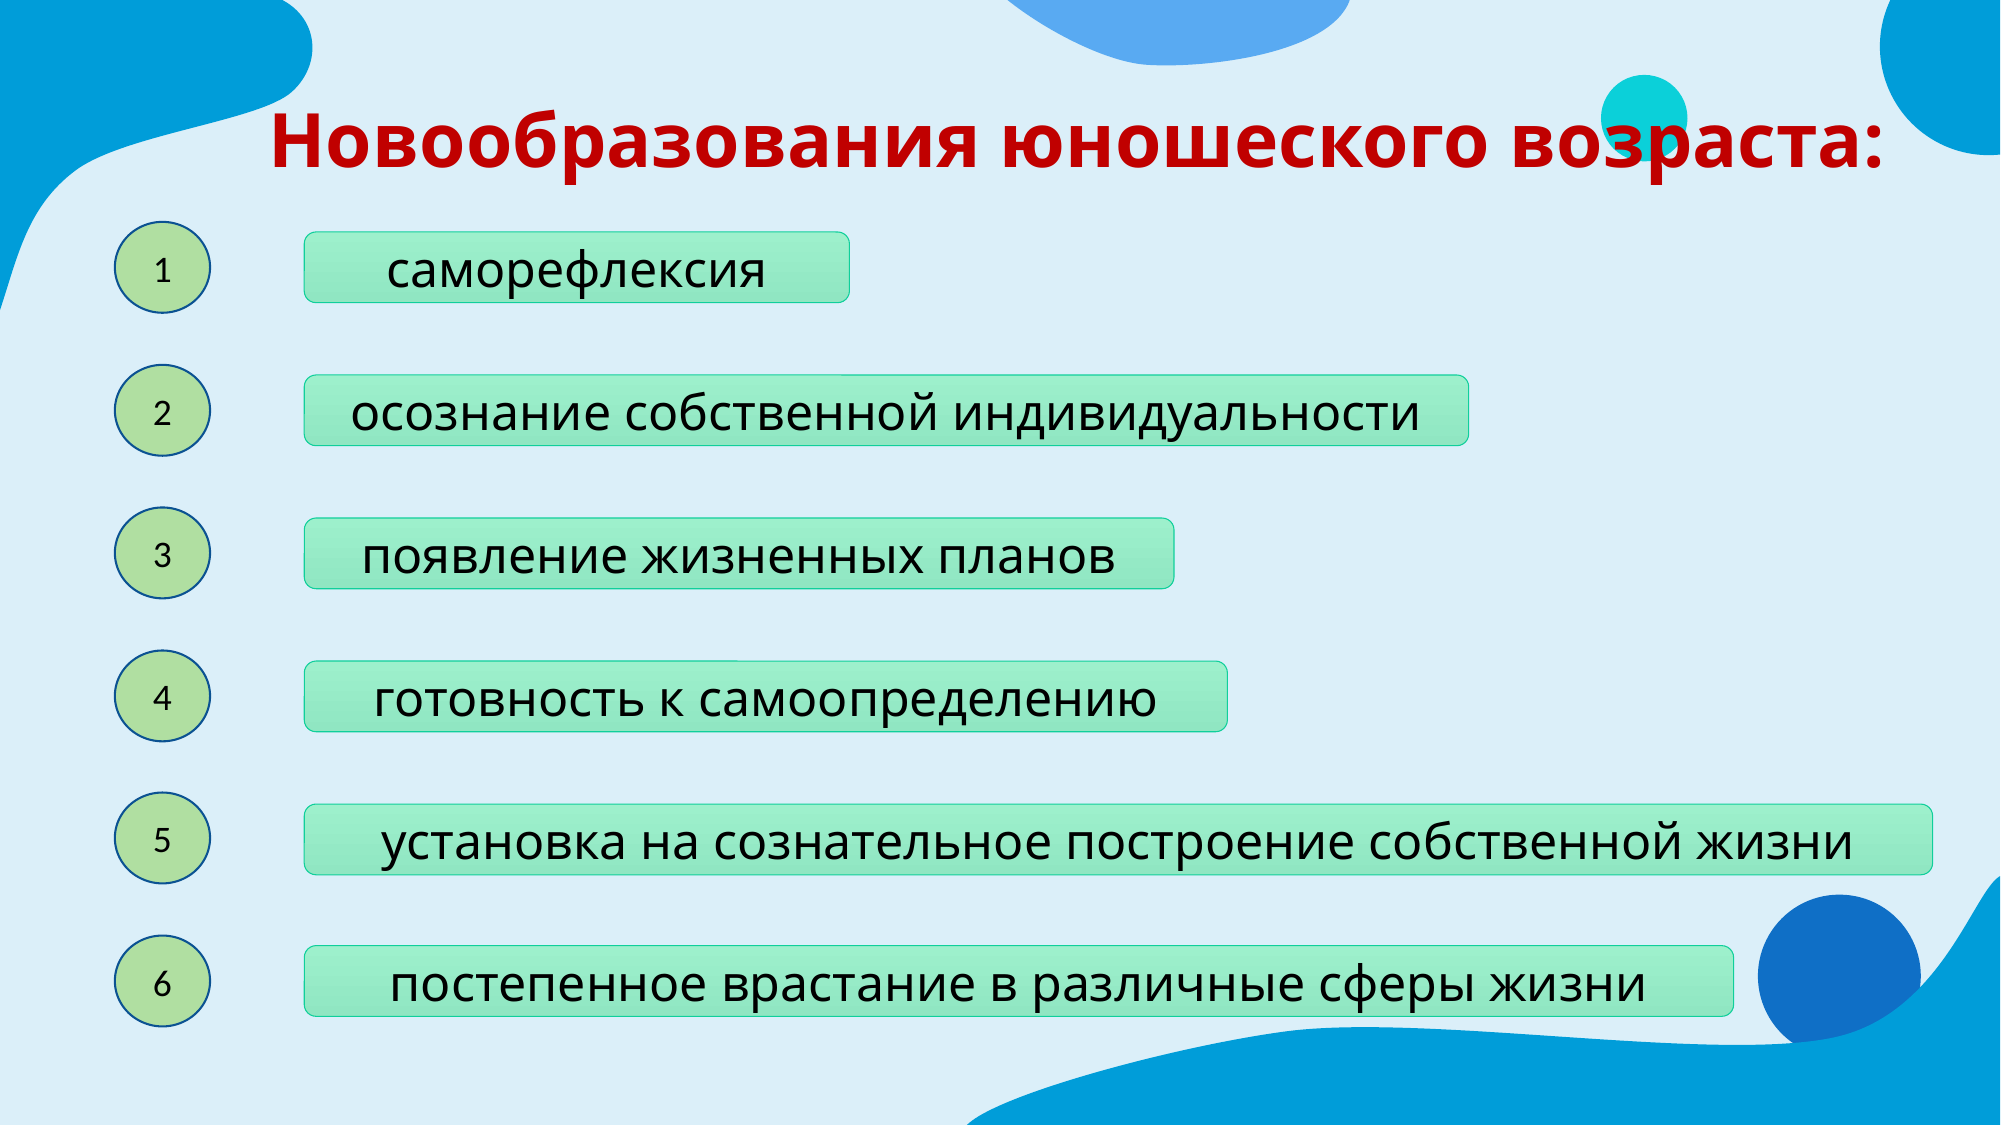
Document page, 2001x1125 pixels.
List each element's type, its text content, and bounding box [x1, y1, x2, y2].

text_box 4 [113, 649, 212, 743]
text_box постепенное врастание в различные сферы жизни [303, 945, 1735, 1017]
text_box 6 [113, 934, 212, 1028]
text_box осознание собственной индивидуальности [303, 374, 1470, 447]
text_box 3 [113, 506, 212, 600]
text_box установка на сознательное построение собственной жизни [303, 803, 1934, 876]
text_box 1 [113, 220, 212, 314]
text_box 5 [113, 791, 212, 885]
text_box саморефлексия [303, 231, 850, 304]
text_box Новообразования юношеского возраста: [253, 85, 1933, 190]
text_box 2 [113, 363, 212, 457]
text_box появление жизненных планов [303, 517, 1175, 590]
text_box готовность к самоопределению [303, 660, 1228, 733]
